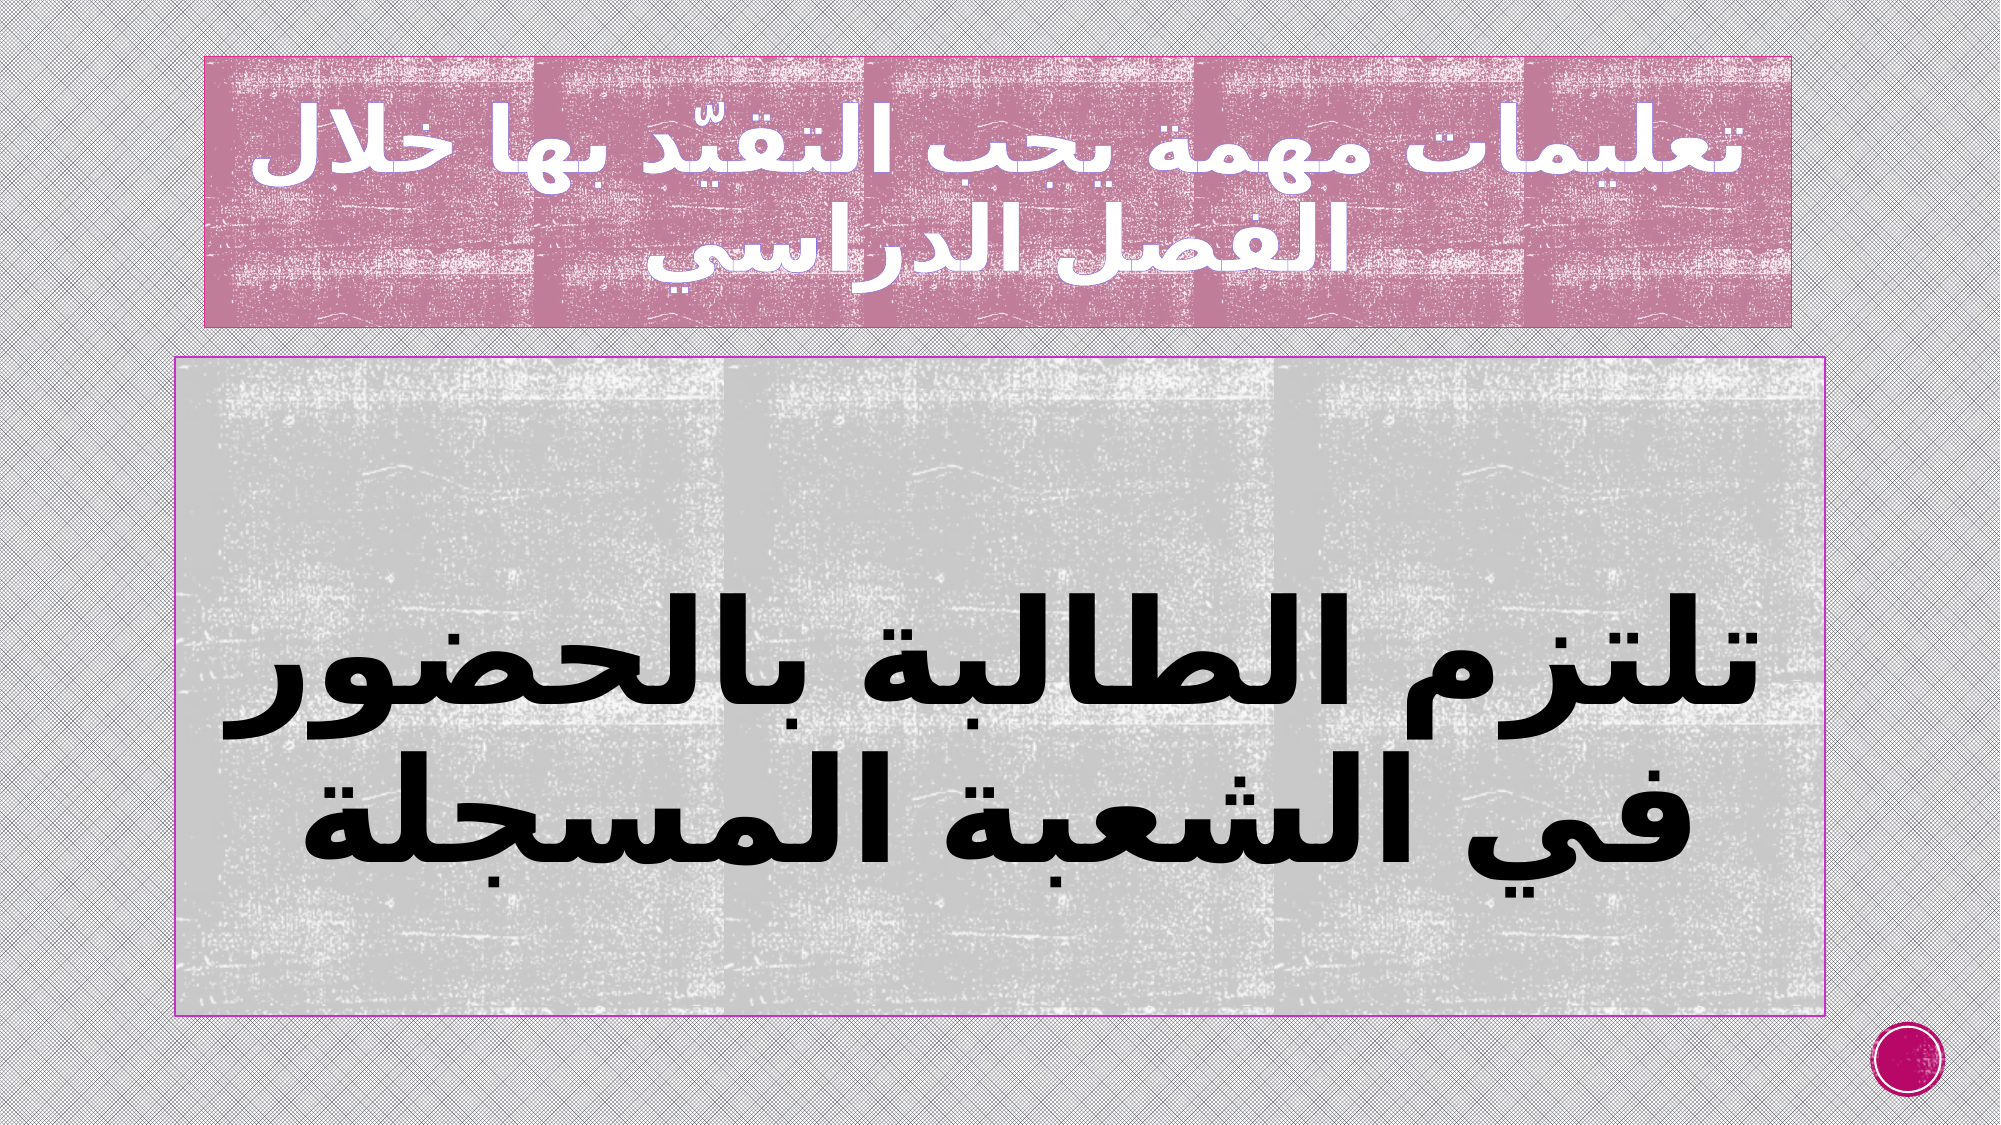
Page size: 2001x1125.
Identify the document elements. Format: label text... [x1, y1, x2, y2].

title تعليمات مهمة يجب التقيّد بها خلال الفصل الدراسي [204, 56, 1792, 328]
list تلتزم الطالبة بالحضور في الشعبة المسجلة [174, 356, 1826, 1017]
